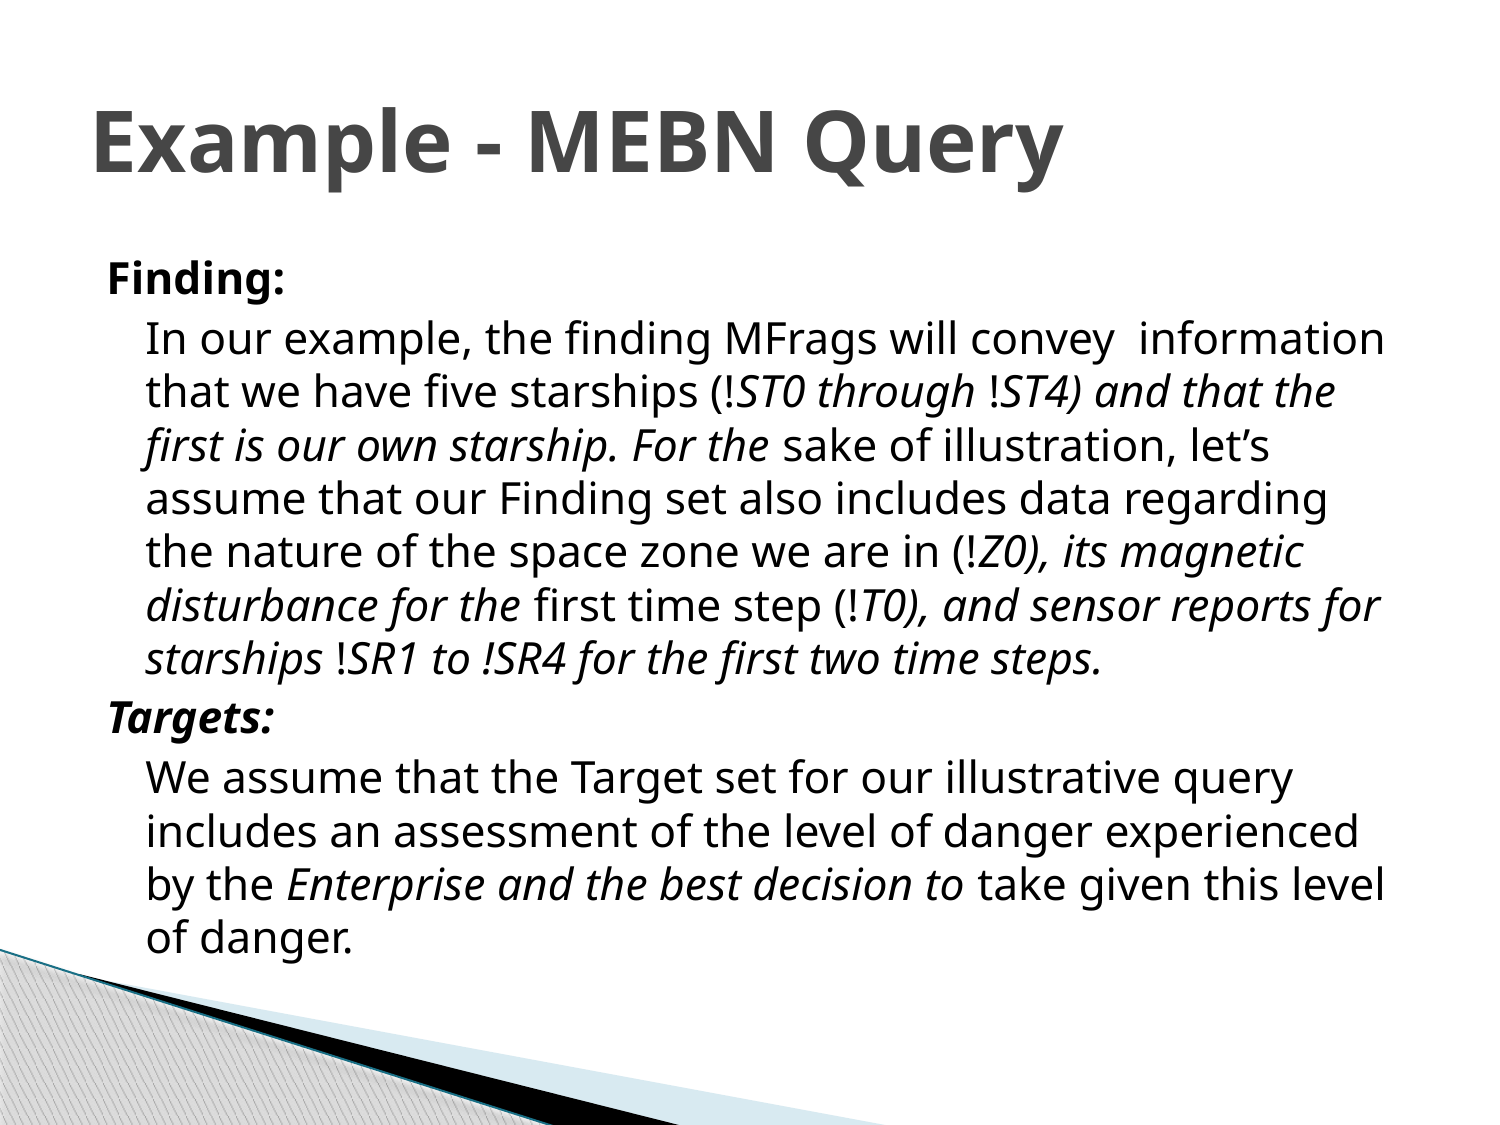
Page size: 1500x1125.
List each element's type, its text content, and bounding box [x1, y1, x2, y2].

list Finding: In our example, the finding MFrags will convey information that we have five starships (!ST0 through !ST4) and that the first is our own starship. For the sake of illustration, let’s assume that our Finding set also includes data regarding the nature of the space zone we are in (!Z0), its magnetic disturbance for the first time step (!T0), and sensor reports for starships !SR1 to !SR4 for the first two time steps. Targets: We assume that the Target set for our illustrative query includes an assessment of the level of danger experienced by the Enterprise and the best decision to take given this level of danger. [75, 243, 1425, 986]
title Example - MEBN Query [75, 45, 1425, 233]
